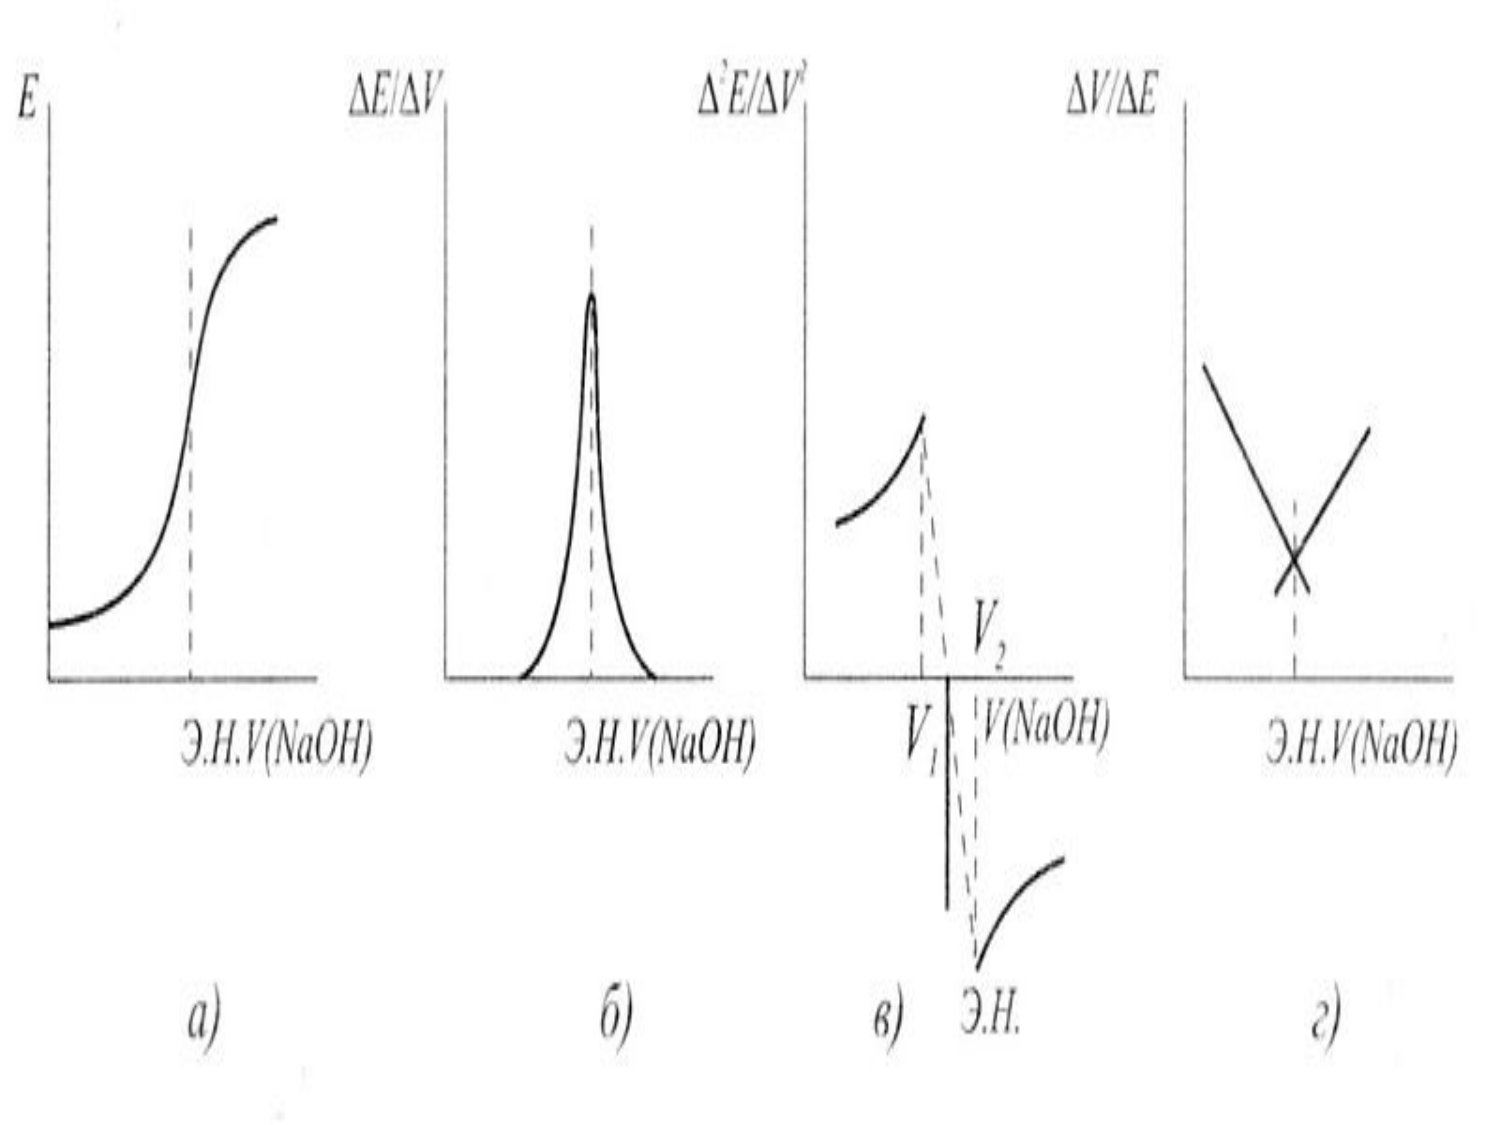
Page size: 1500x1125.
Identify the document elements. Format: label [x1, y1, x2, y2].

list [0, 0, 1500, 1125]
